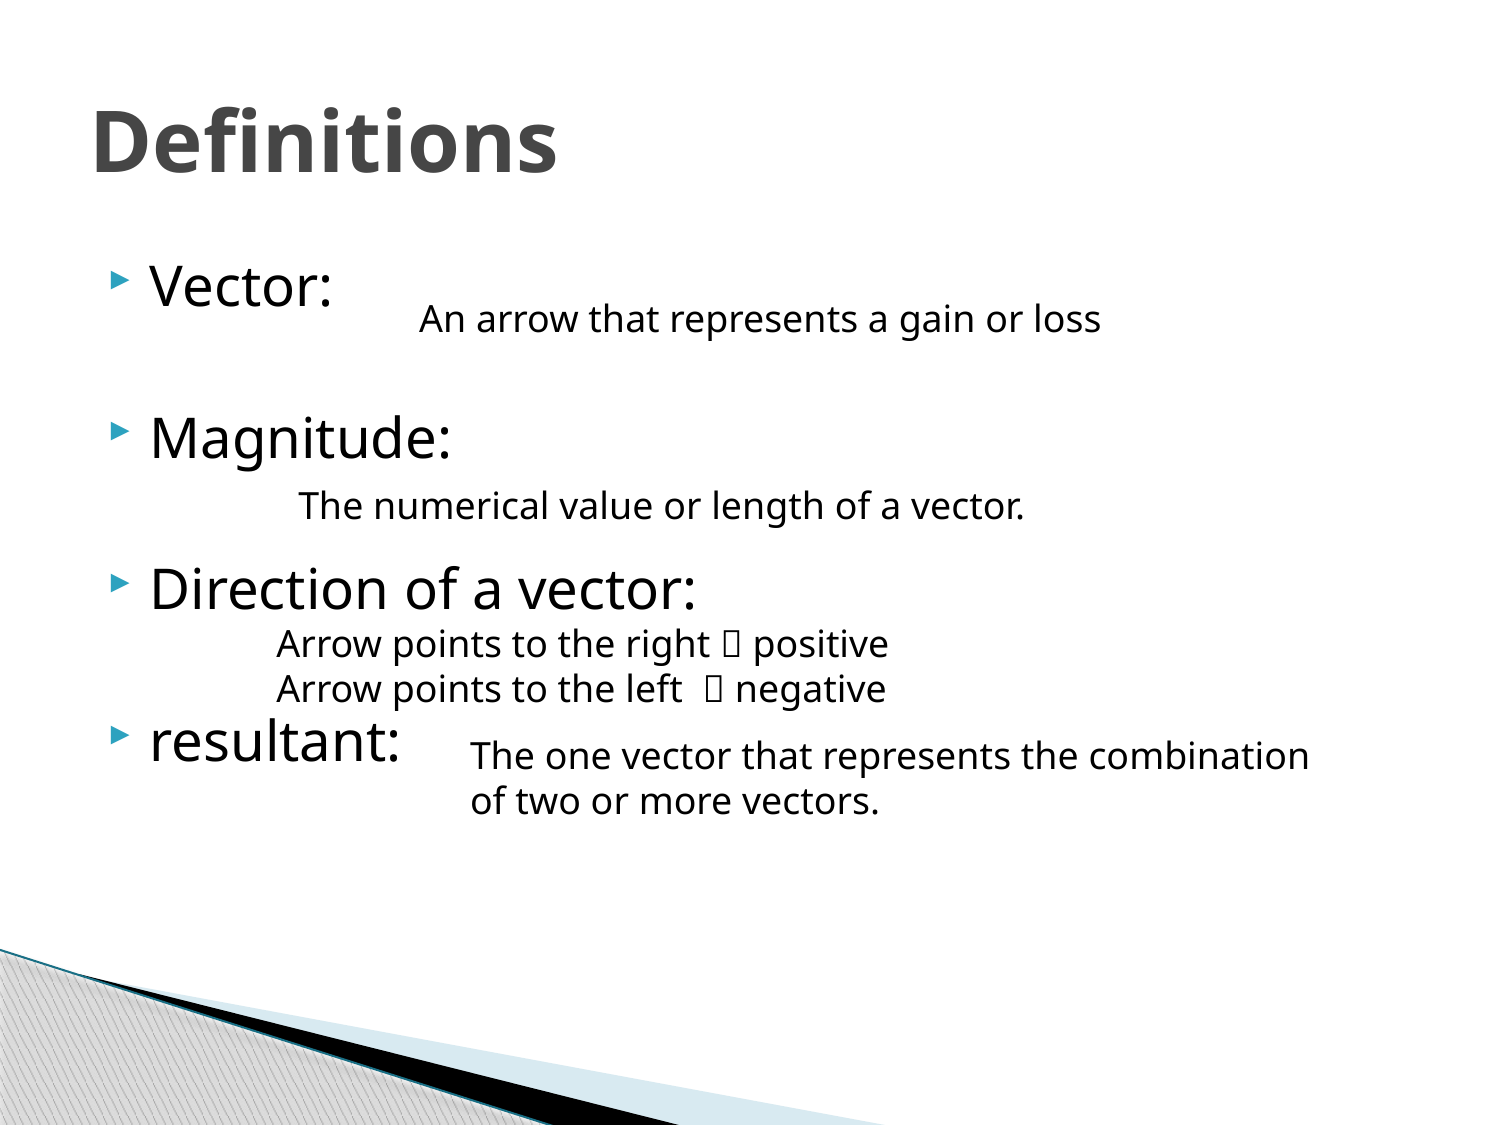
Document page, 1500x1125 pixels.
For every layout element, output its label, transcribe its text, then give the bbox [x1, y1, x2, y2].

title Definitions [75, 45, 1425, 233]
text_box An arrow that represents a gain or loss [404, 287, 1118, 348]
text_box Arrow points to the right  positive Arrow points to the left  negative [261, 612, 905, 718]
text_box The numerical value or length of a vector. [283, 474, 1041, 535]
list Vector: Magnitude: Direction of a vector: resultant: [75, 243, 1425, 986]
text_box The one vector that represents the combination of two or more vectors. [455, 724, 1327, 830]
